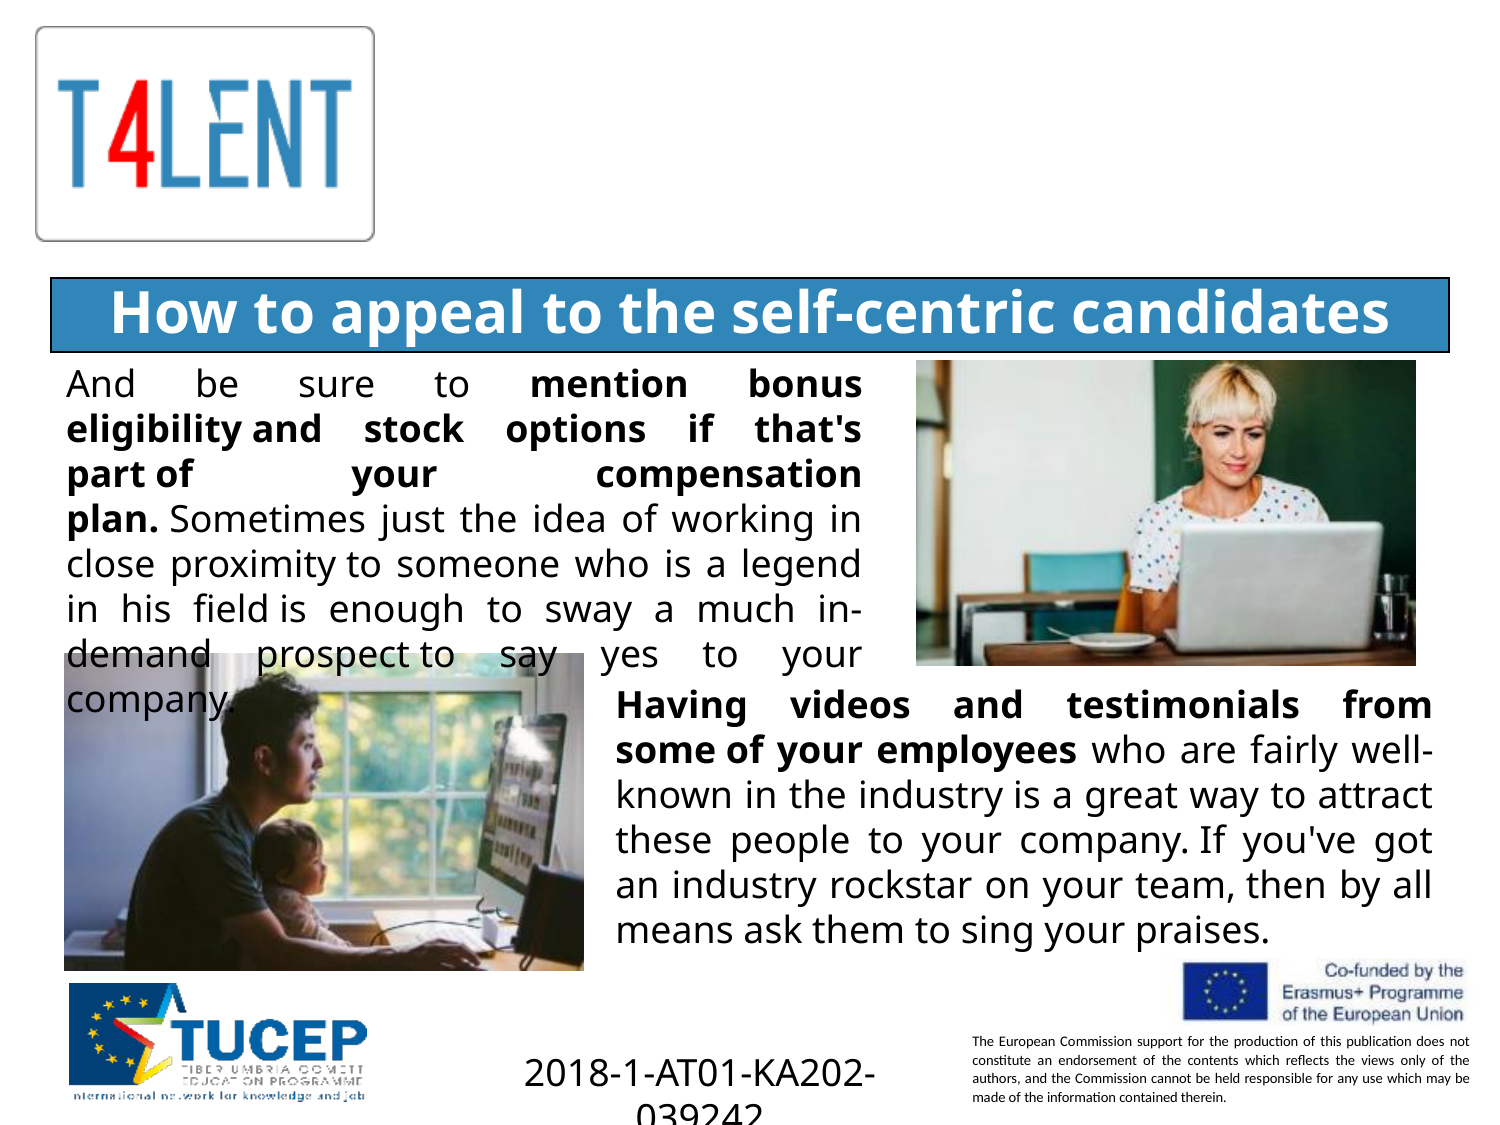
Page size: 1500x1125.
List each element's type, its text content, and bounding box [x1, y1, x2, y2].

text_box 2018-1-AT01-KA202-039242 [454, 1040, 946, 1125]
picture [68, 983, 368, 1102]
text_box And be sure to mention bonus eligibility and stock options if that's part of your compensation plan. Sometimes just the idea of working in close proximity to someone who is a legend in his field is enough to sway a much in-demand prospect to say yes to your company. [51, 352, 879, 727]
title How to appeal to the self-centric candidates [51, 278, 1449, 353]
picture [1166, 958, 1478, 1026]
picture [916, 359, 1416, 666]
picture [63, 652, 584, 971]
text_box Having videos and testimonials from some of your employees who are fairly well-known in the industry is a great way to attract these people to your company. If you've got an industry rockstar on your team, then by all means ask them to sing your praises. [600, 673, 1449, 959]
picture [35, 26, 375, 242]
